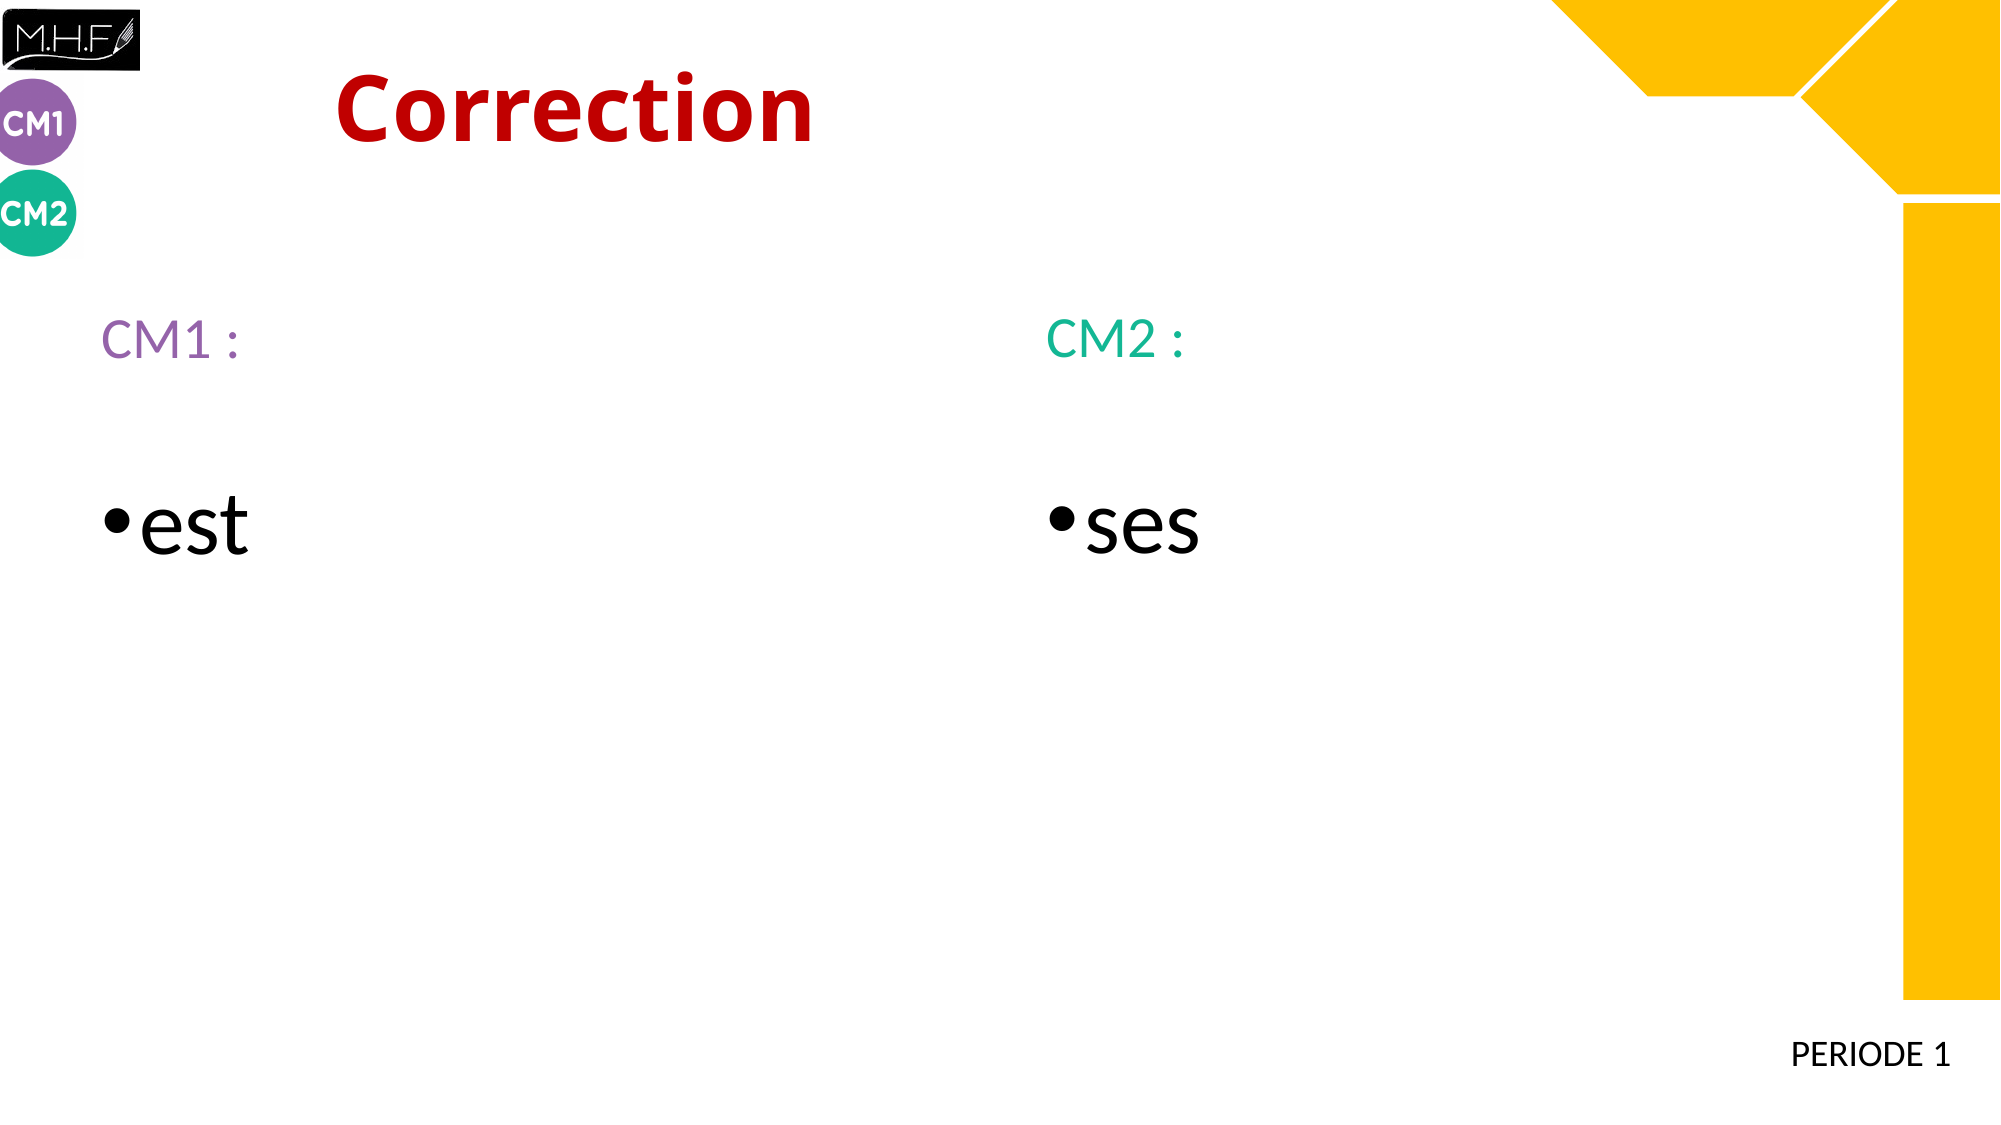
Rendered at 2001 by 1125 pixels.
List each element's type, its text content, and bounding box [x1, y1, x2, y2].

text_box PERIODE 1 [1362, 1021, 1967, 1125]
title Correction [318, 3, 1865, 221]
text_box [1549, 0, 1892, 98]
text_box [1799, 0, 2000, 196]
text_box [1902, 202, 2000, 1001]
list CM1 : est [86, 300, 897, 1015]
picture [0, 7, 140, 259]
text_box CM2 : ses [1031, 299, 1853, 1014]
